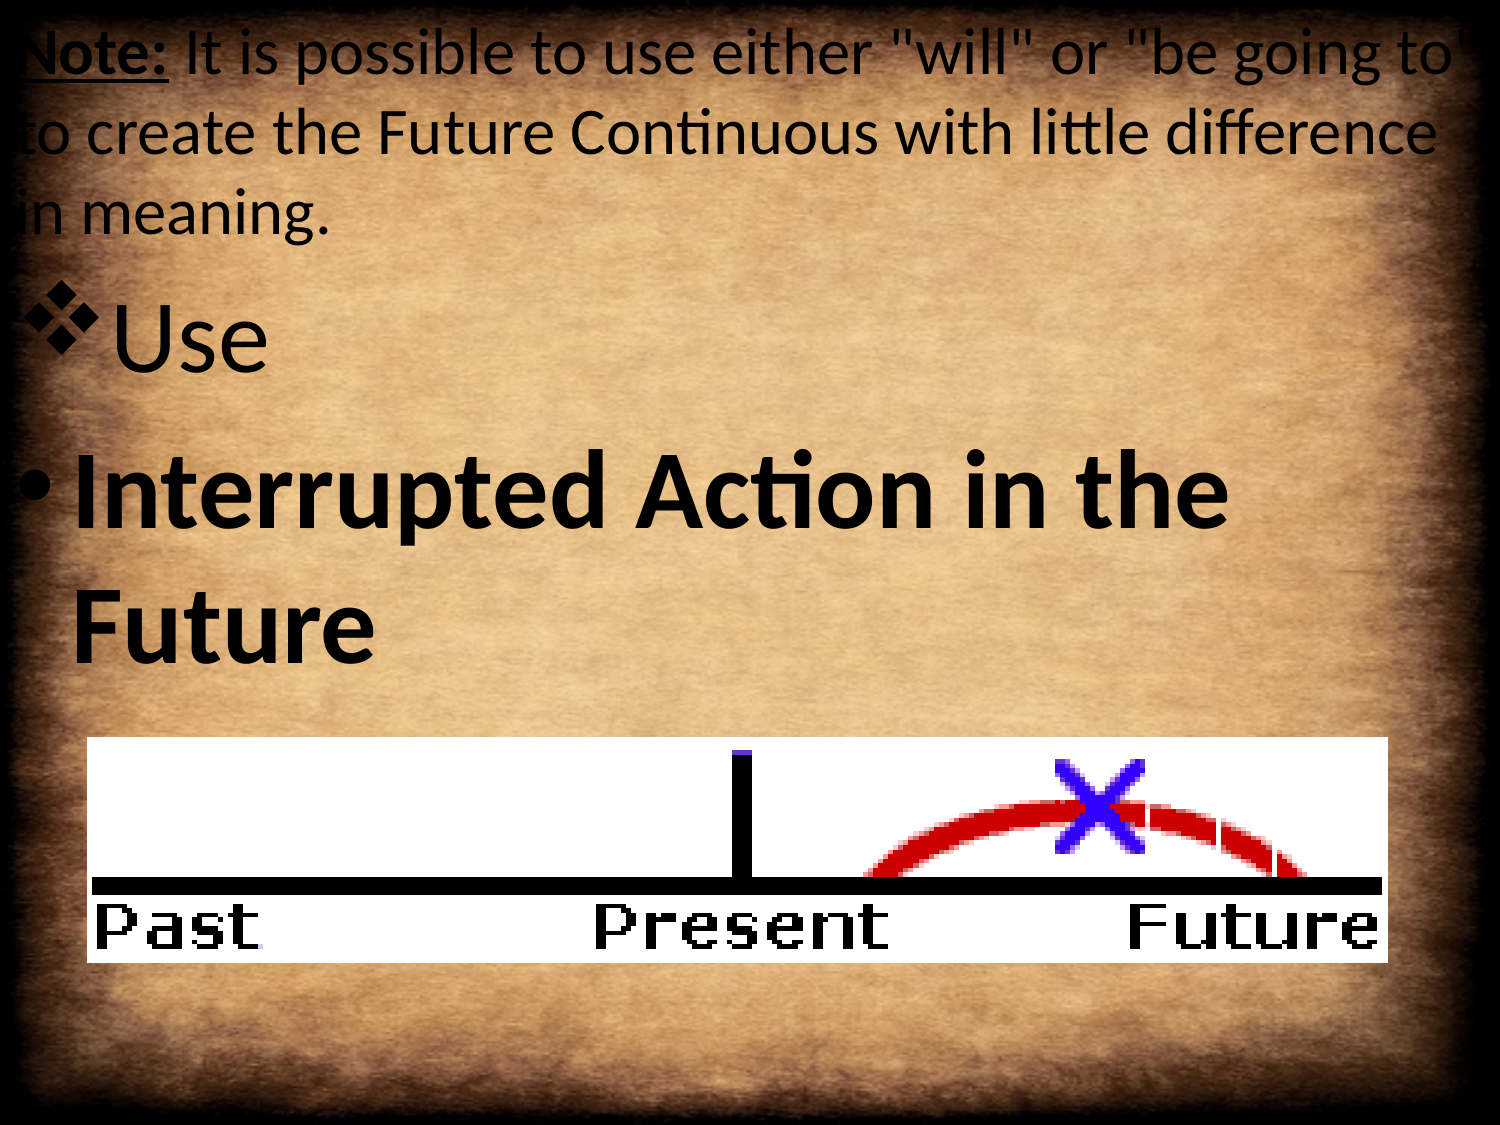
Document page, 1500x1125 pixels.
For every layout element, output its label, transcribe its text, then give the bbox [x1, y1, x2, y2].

list Note: It is possible to use either "will" or "be going to" to create the Future Continuous with little difference in meaning. Use Interrupted Action in the Future [0, 0, 1500, 1125]
picture [87, 737, 1388, 963]
